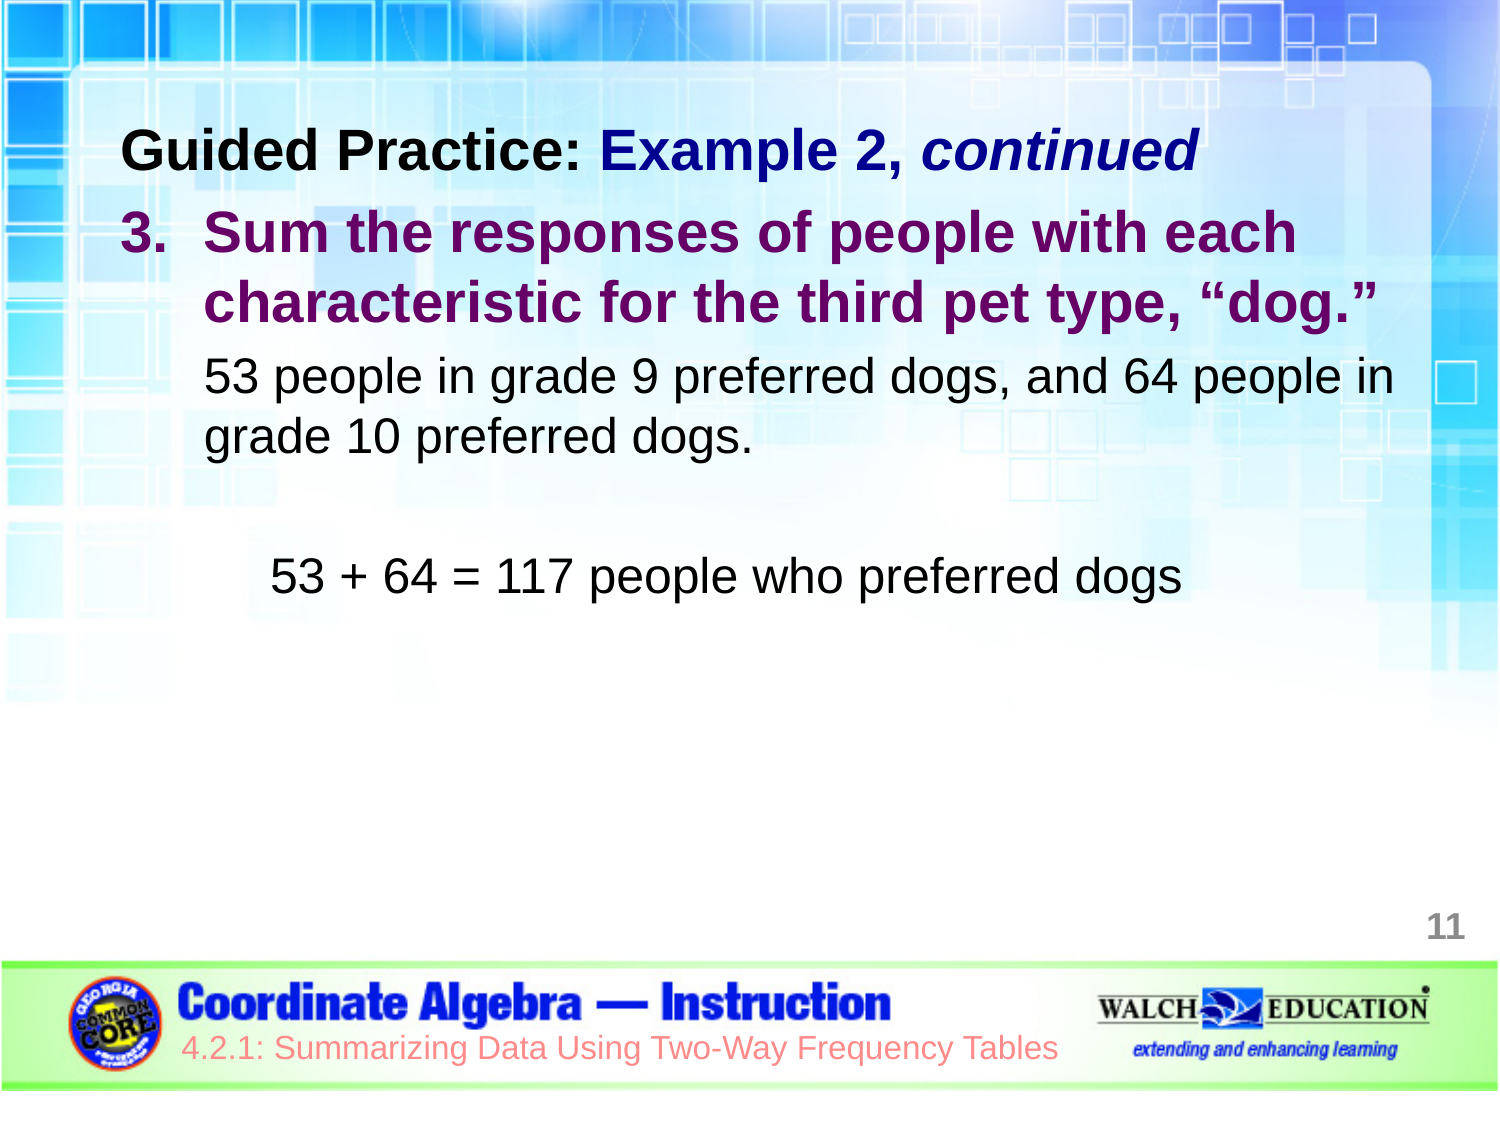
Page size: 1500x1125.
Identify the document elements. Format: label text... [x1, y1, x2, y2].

picture [1, 0, 1500, 1091]
slide_number 11 [1361, 901, 1481, 949]
footer 4.2.1: Summarizing Data Using Two-Way Frequency Tables [166, 1024, 1080, 1069]
subtitle Guided Practice: Example 2, continued Sum the responses of people with each characteristic for the third pet type, “dog.” 53 people in grade 9 preferred dogs, and 64 people in grade 10 preferred dogs. 53 + 64 = 117 people who preferred dogs [105, 105, 1412, 925]
